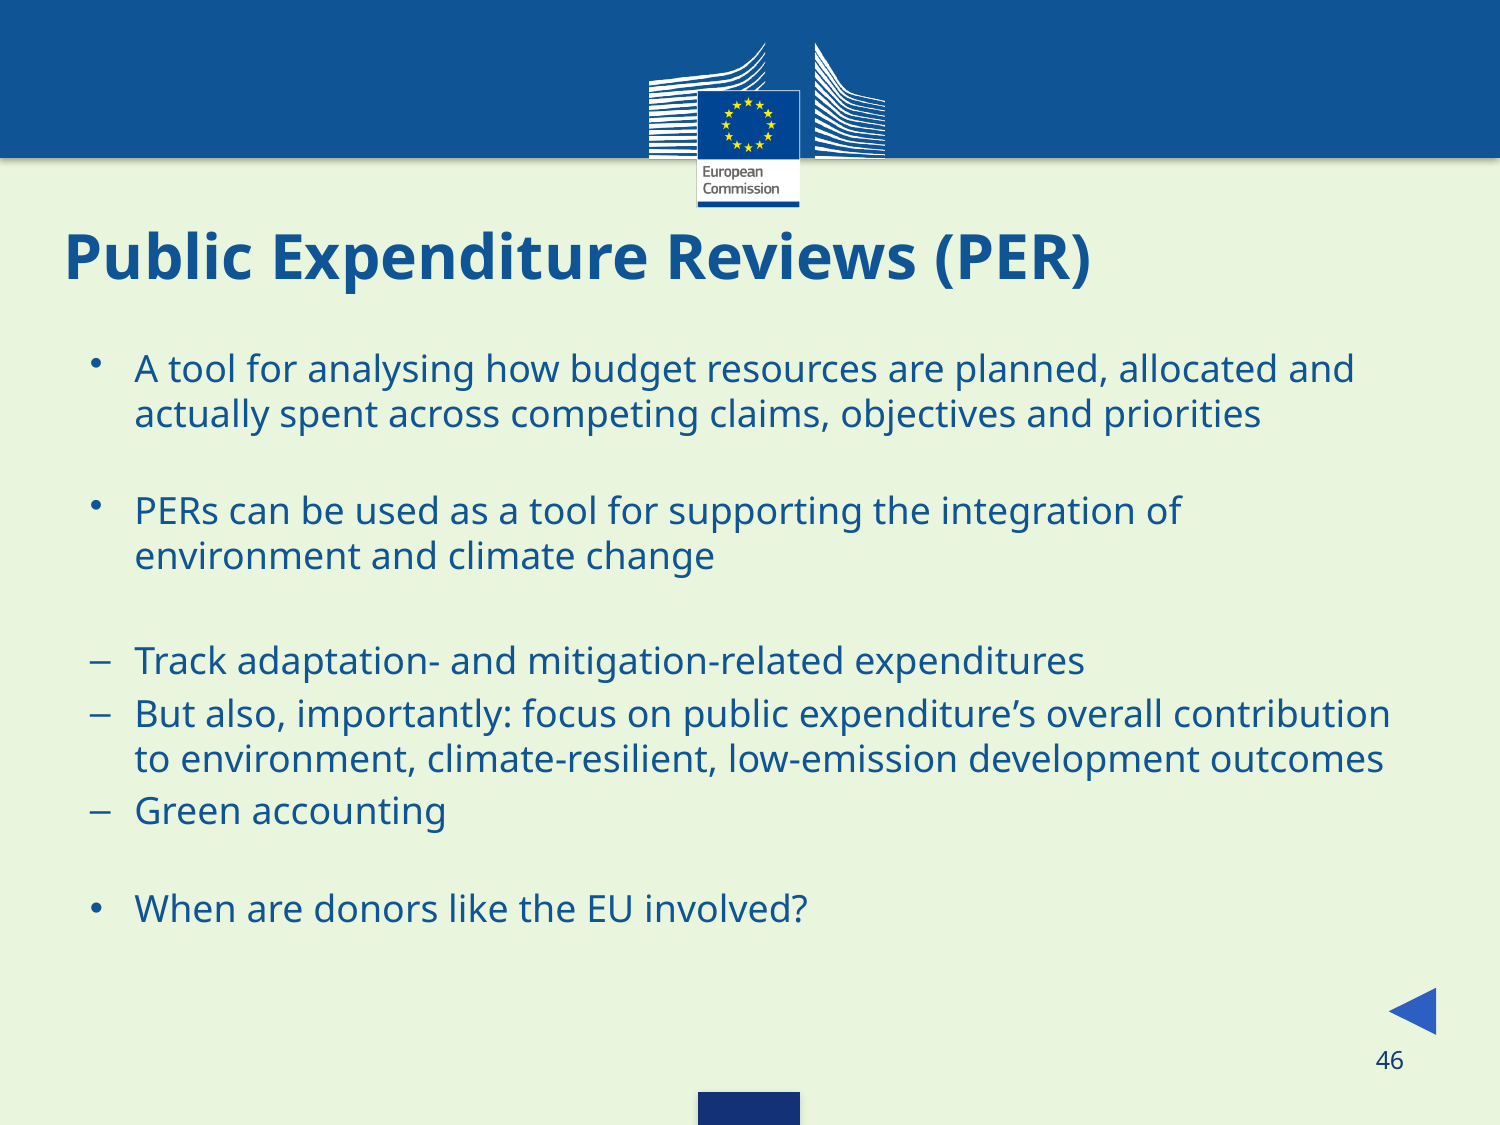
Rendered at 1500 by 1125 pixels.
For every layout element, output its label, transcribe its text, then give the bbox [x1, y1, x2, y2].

text_box [1388, 987, 1437, 1035]
picture [649, 42, 885, 153]
text_box A tool for analysing how budget resources are planned, allocated and actually spent across competing claims, objectives and priorities PERs can be used as a tool for supporting the integration of environment and climate change Track adaptation- and mitigation-related expenditures But also, importantly: focus on public expenditure’s overall contribution to environment, climate-resilient, low-emission development outcomes Green accounting When are donors like the EU involved? [74, 337, 1413, 938]
title Public Expenditure Reviews (PER) [0, 153, 1350, 356]
